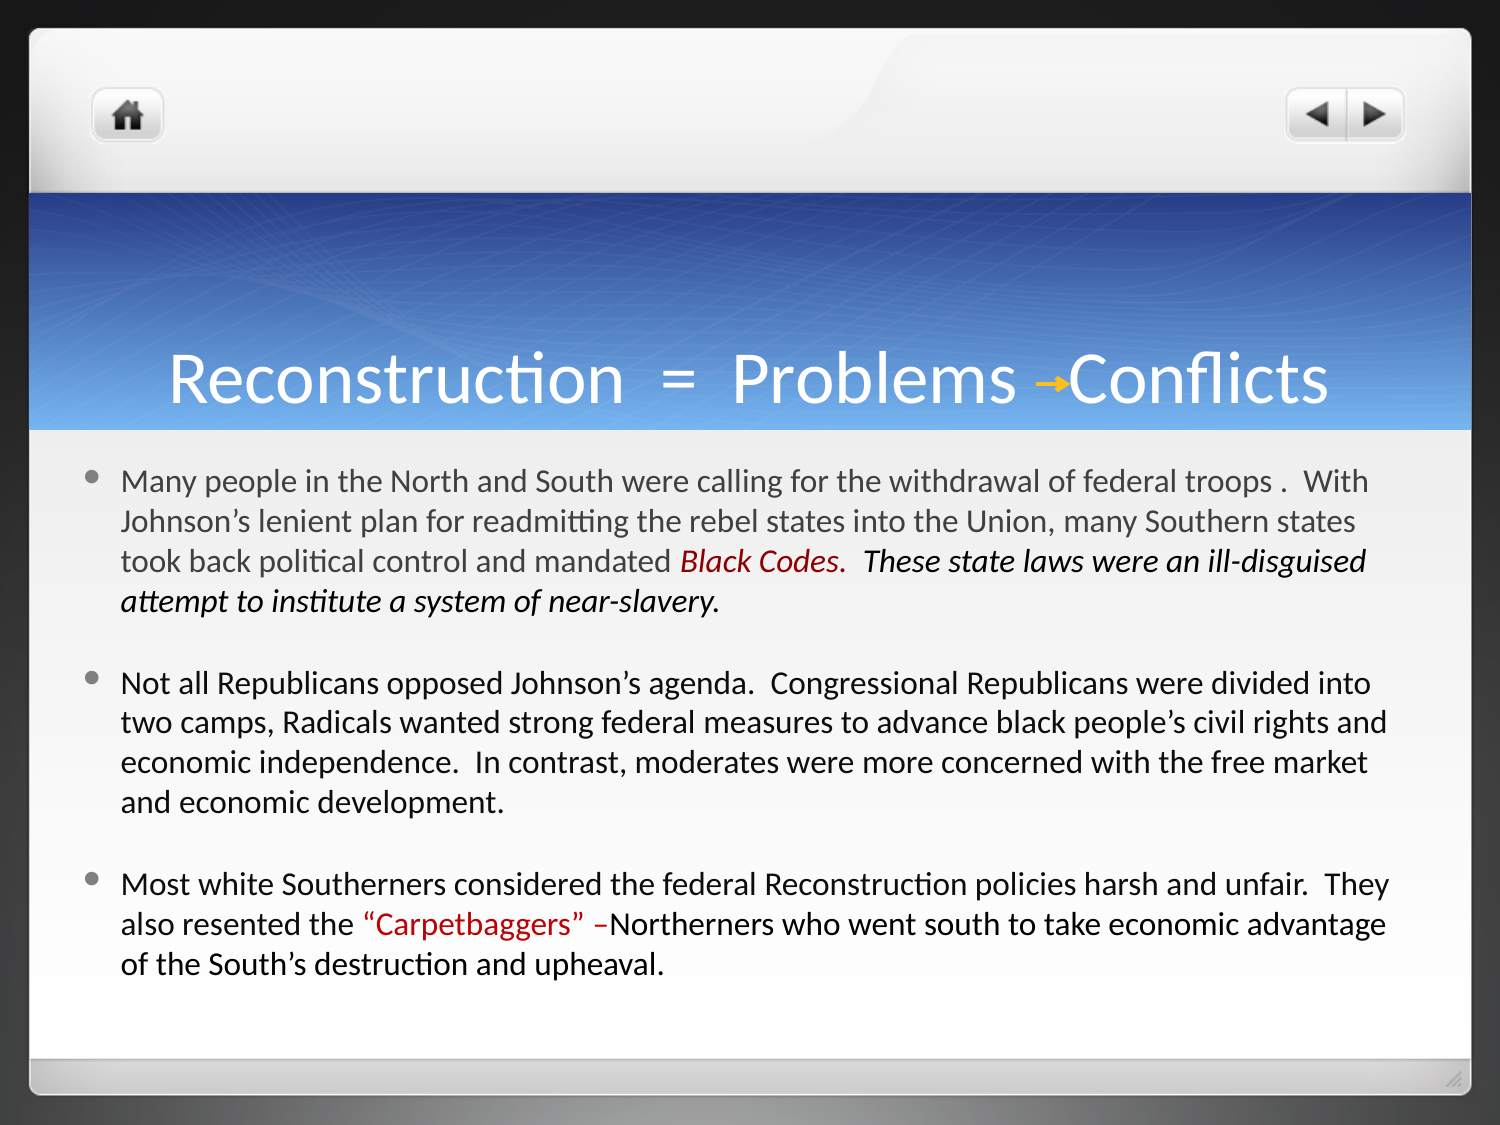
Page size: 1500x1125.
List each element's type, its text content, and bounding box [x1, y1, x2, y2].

picture [0, 0, 1500, 1125]
title Reconstruction = Problems Conflicts [68, 238, 1432, 427]
list Many people in the North and South were calling for the withdrawal of federal troops . With Johnson’s lenient plan for readmitting the rebel states into the Union, many Southern states took back political control and mandated Black Codes. These state laws were an ill-disguised attempt to institute a system of near-slavery. Not all Republicans opposed Johnson’s agenda. Congressional Republicans were divided into two camps, Radicals wanted strong federal measures to advance black people’s civil rights and economic independence. In contrast, moderates were more concerned with the free market and economic development. Most white Southerners considered the federal Reconstruction policies harsh and unfair. They also resented the “Carpetbaggers” –Northerners who went south to take economic advantage of the South’s destruction and upheaval. [68, 452, 1432, 1025]
